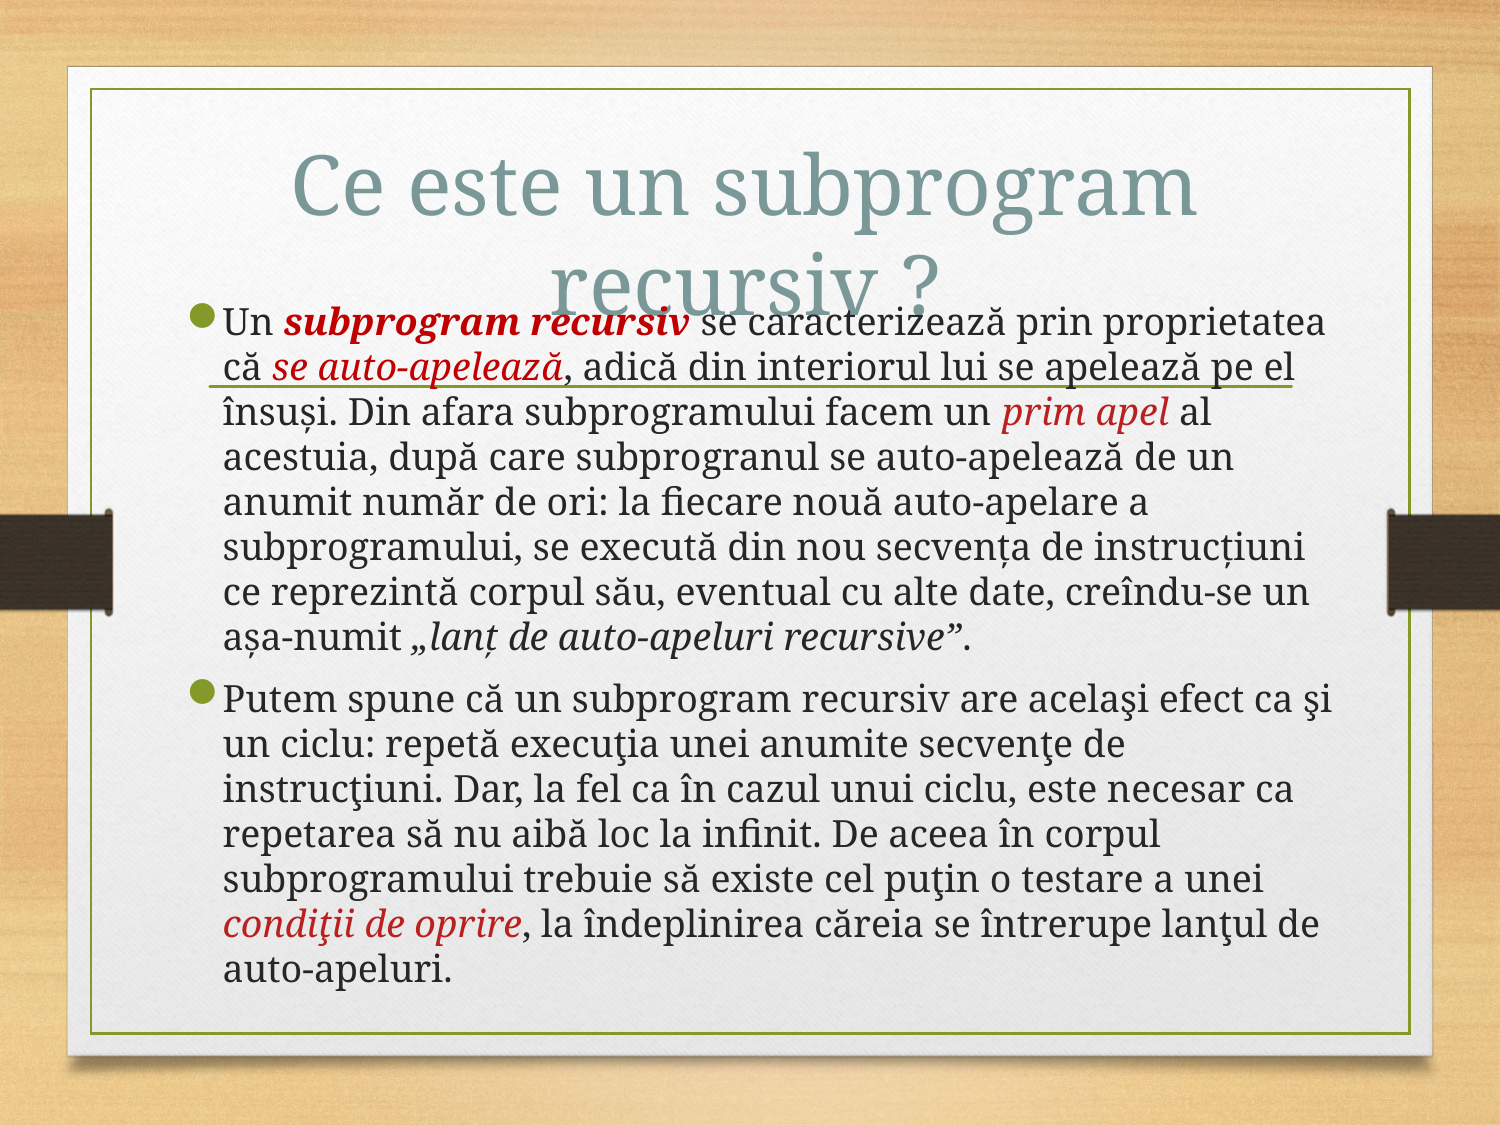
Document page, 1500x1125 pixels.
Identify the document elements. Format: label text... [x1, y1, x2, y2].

title Ce este un subprogram recursiv ? [187, 125, 1303, 290]
picture [0, 0, 1500, 1125]
list Un subprogram recursiv se caracterizează prin proprietatea că se auto-apelează, adică din interiorul lui se apelează pe el însuşi. Din afara subprogramului facem un prim apel al acestuia, după care subprogranul se auto-apelează de un anumit număr de ori: la fiecare nouă auto-apelare a subprogramului, se execută din nou secvenţa de instrucţiuni ce reprezintă corpul său, eventual cu alte date, creîndu-se un aşa-numit „lanţ de auto-apeluri recursive”. Putem spune că un subprogram recursiv are acelaşi efect ca şi un ciclu: repetă execuţia unei anumite secvenţe de instrucţiuni. Dar, la fel ca în cazul unui ciclu, este necesar ca repetarea să nu aibă loc la infinit. De aceea în corpul subprogramului trebuie să existe cel puţin o testare a unei condiţii de oprire, la îndeplinirea căreia se întrerupe lanţul de auto-apeluri. [171, 290, 1365, 1012]
